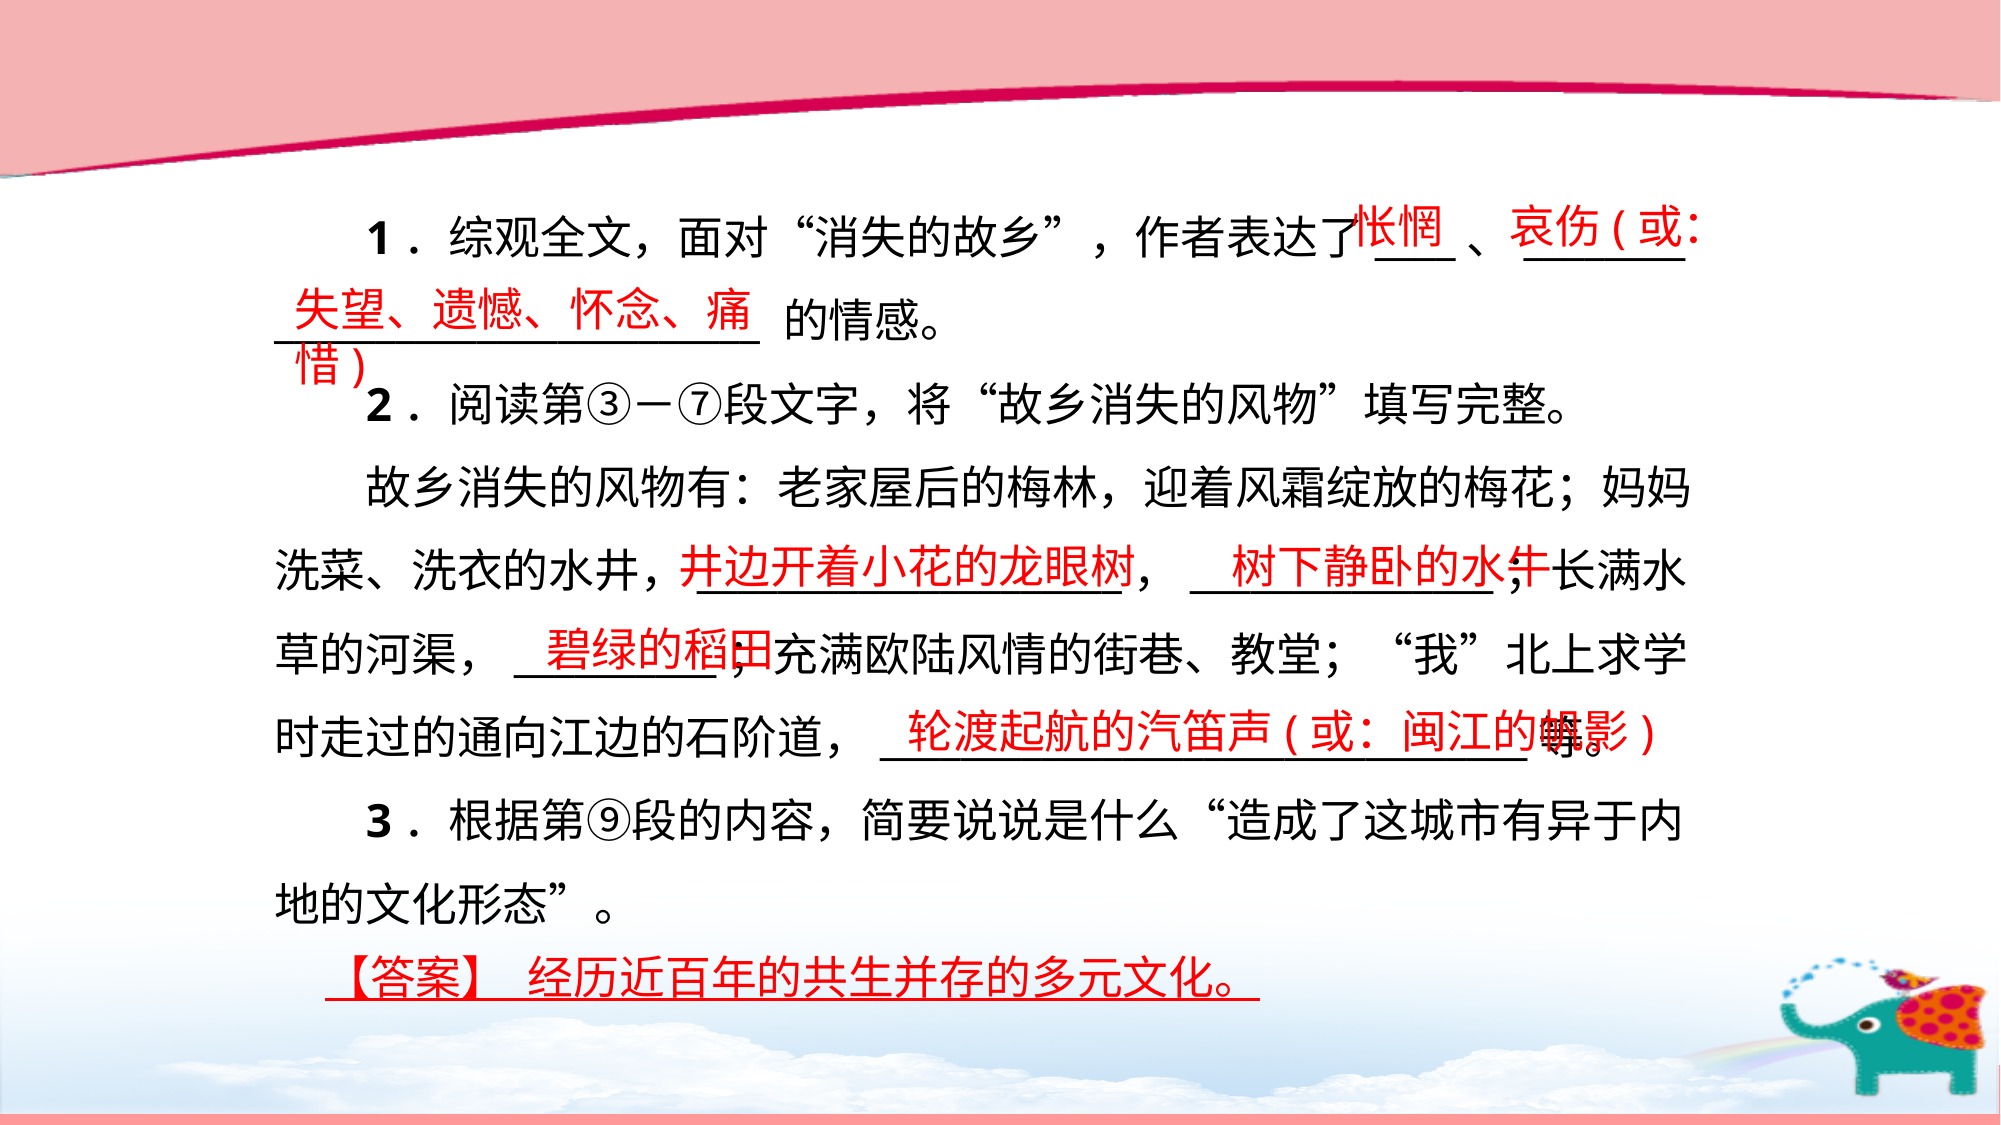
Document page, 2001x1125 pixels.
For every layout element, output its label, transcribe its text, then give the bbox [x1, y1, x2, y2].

text_box 轮渡起航的汽笛声(或：闽江的帆影) [892, 695, 1672, 766]
text_box 哀伤(或： [1495, 190, 1704, 261]
text_box 怅惘 [1337, 190, 1463, 261]
text_box 【答案】 经历近百年的共生并存的多元文化。 [268, 913, 1338, 1012]
text_box 1．综观全文，面对“消失的故乡”，作者表达了____、________ ________________________ 的情感。 2．阅读第③－⑦段文字，将“故乡消失的风物”填写完整。 故乡消失的风物有：老家屋后的梅林，迎着风霜绽放的梅花；妈妈洗菜、洗衣的水井，_____________________，_______________；长满水草的河渠，__________；充满欧陆风情的街巷、教堂；“我”北上求学时走过的通向江边的石阶道，________________________________等。 3．根据第⑨段的内容，简要说说是什么“造成了这城市有异于内地的文化形态”。 [259, 172, 1743, 1021]
text_box 碧绿的稻田 [531, 612, 812, 683]
text_box 失望、遗憾、怀念、痛惜) [280, 273, 831, 399]
picture [0, 893, 1999, 1114]
text_box 树下静卧的水牛 [1216, 530, 1584, 601]
picture [0, 0, 2001, 185]
text_box 井边开着小花的龙眼树 [664, 530, 1153, 601]
